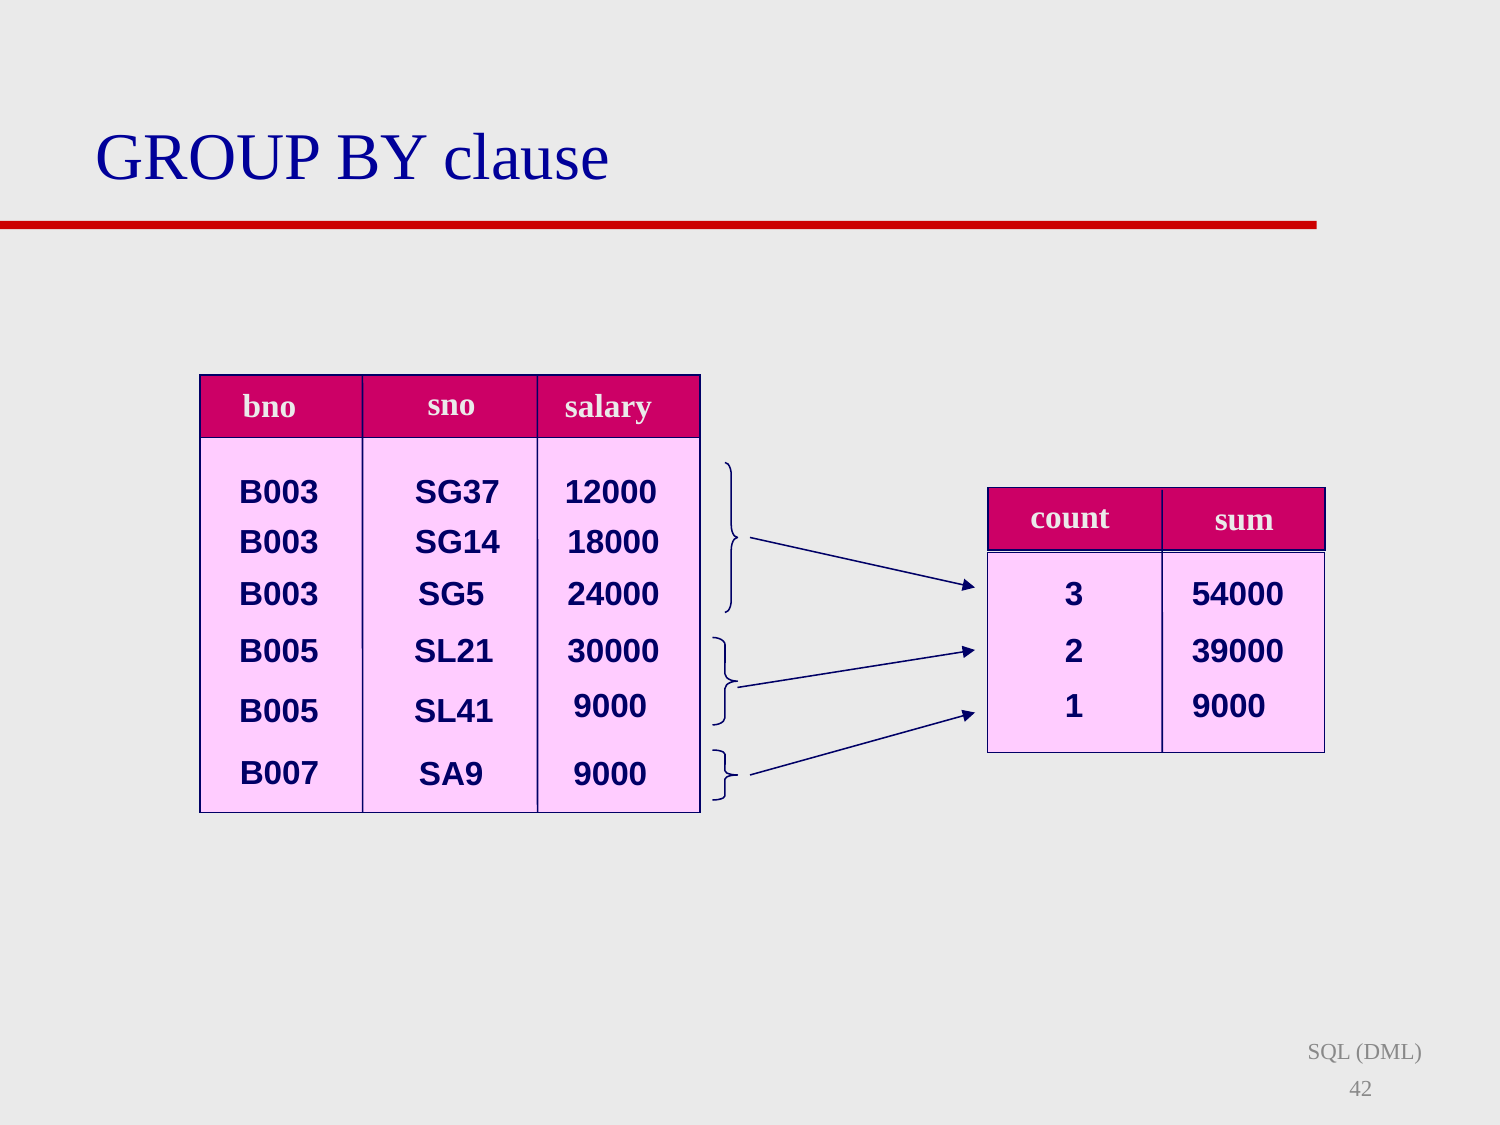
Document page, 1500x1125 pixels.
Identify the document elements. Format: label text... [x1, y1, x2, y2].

text_box [749, 537, 976, 591]
text_box count [1015, 487, 1125, 543]
text_box SA9 [403, 744, 499, 800]
text_box B007 [224, 743, 363, 799]
text_box [712, 750, 738, 801]
text_box 24000 [552, 568, 675, 620]
text_box B003 [224, 518, 334, 568]
text_box [1163, 552, 1325, 753]
text_box [737, 645, 976, 688]
text_box SL41 [399, 682, 509, 737]
text_box 9000 [558, 744, 663, 800]
text_box [363, 438, 537, 813]
text_box SG5 [403, 568, 500, 620]
text_box SL21 [399, 622, 509, 677]
text_box 9000 [558, 677, 663, 732]
text_box [200, 438, 362, 813]
text_box [712, 637, 738, 725]
text_box [200, 374, 701, 438]
text_box 18000 [552, 512, 675, 568]
text_box [987, 487, 1325, 550]
text_box 54000 [1177, 564, 1300, 620]
text_box 30000 [552, 622, 675, 677]
slide_number SQL (DML) [1125, 1012, 1438, 1088]
text_box sum [1200, 489, 1289, 545]
text_box SG37 [400, 462, 515, 518]
text_box B005 [224, 682, 334, 737]
title GROUP BY clause [80, 12, 1500, 201]
text_box sno [412, 374, 491, 430]
text_box [724, 462, 738, 613]
text_box 3 [1050, 564, 1099, 620]
text_box B003 [224, 568, 334, 620]
text_box 1 [1050, 677, 1099, 732]
text_box B003 [224, 462, 334, 518]
text_box salary [550, 377, 668, 432]
text_box [987, 552, 1162, 753]
text_box 9000 [1177, 677, 1281, 732]
text_box 39000 [1177, 622, 1300, 677]
text_box [538, 438, 700, 813]
text_box 2 [1050, 622, 1099, 677]
text_box SG14 [400, 518, 515, 568]
text_box 12000 [550, 462, 673, 518]
slide_number 42 [1074, 1049, 1388, 1125]
text_box bno [228, 377, 312, 432]
text_box [749, 709, 976, 776]
text_box B005 [224, 622, 334, 677]
